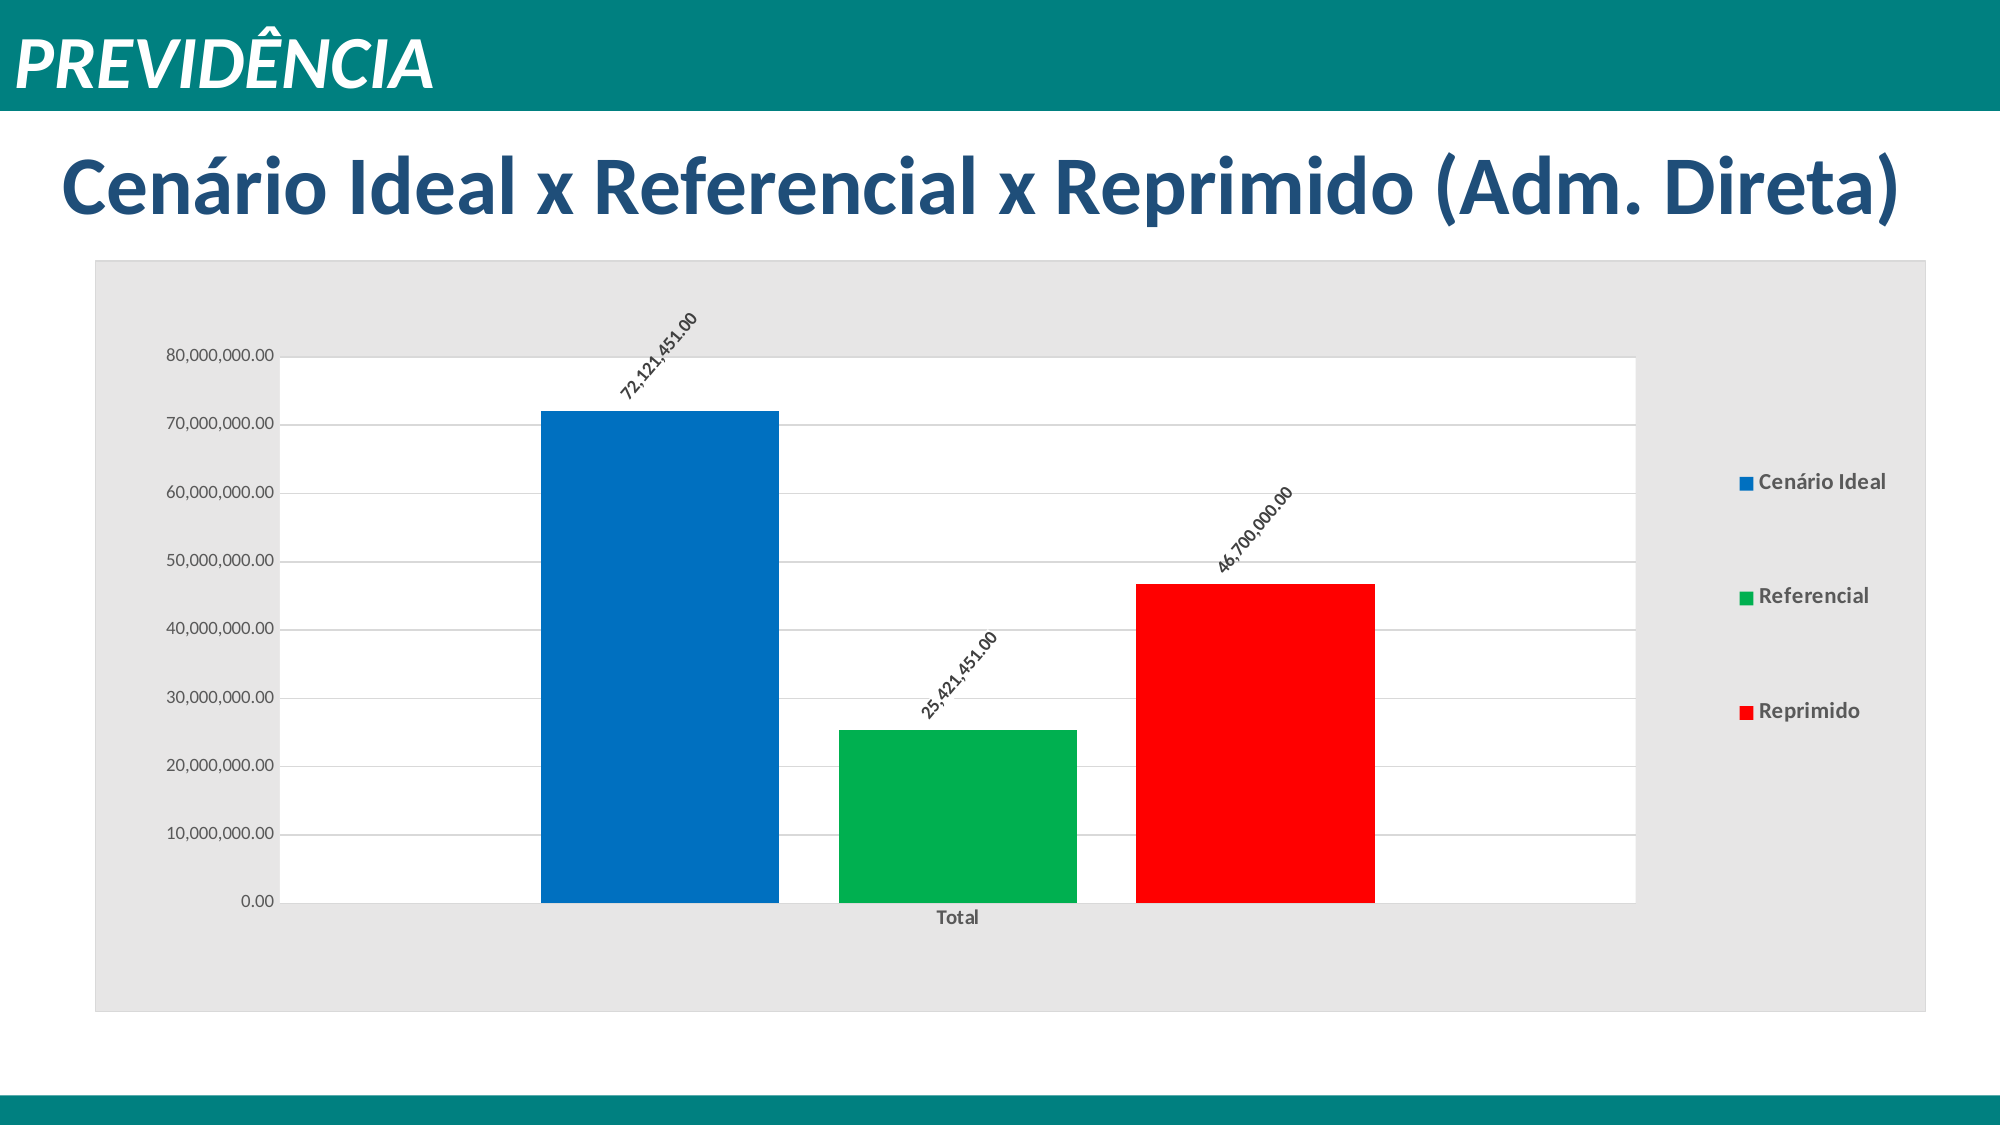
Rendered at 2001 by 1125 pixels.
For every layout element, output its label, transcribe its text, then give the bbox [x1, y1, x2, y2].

text_box PREVIDÊNCIA [0, 0, 2000, 111]
text_box [0, 1095, 2000, 1125]
chart [94, 260, 1927, 1013]
title Cenário Ideal x Referencial x Reprimido (Adm. Direta) [0, 138, 1985, 237]
